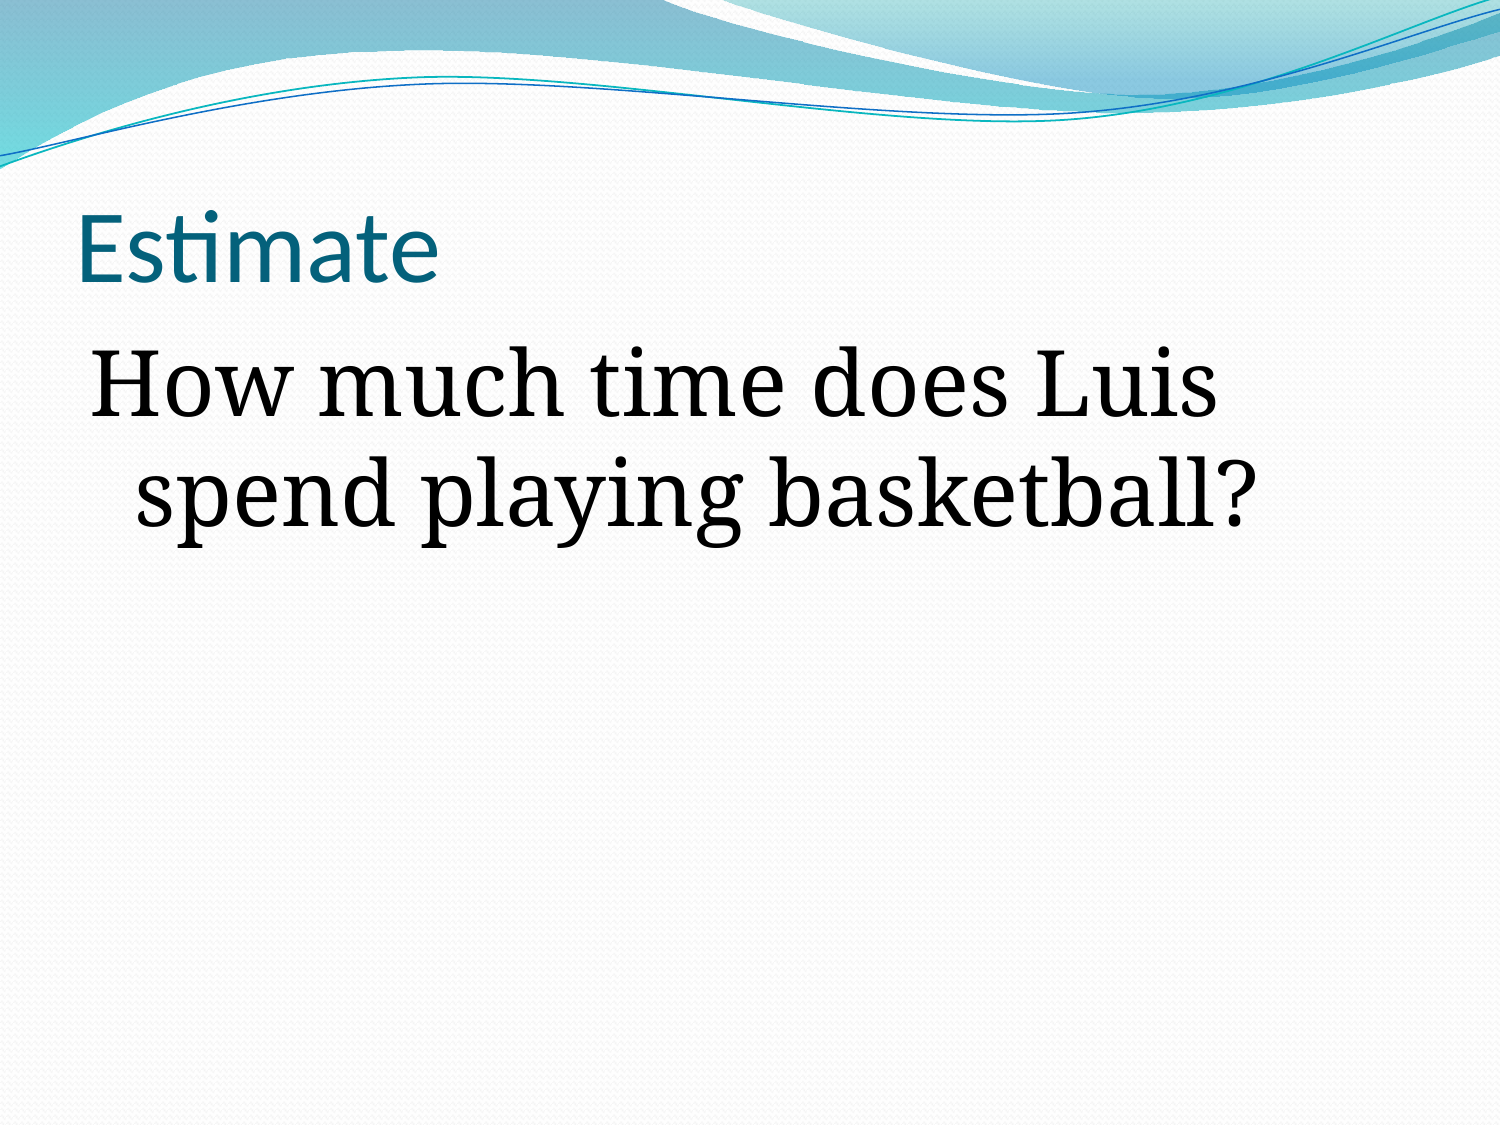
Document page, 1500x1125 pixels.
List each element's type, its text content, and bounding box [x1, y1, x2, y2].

title Estimate [75, 115, 1425, 303]
list How much time does Luis spend playing basketball? [75, 317, 1425, 1038]
